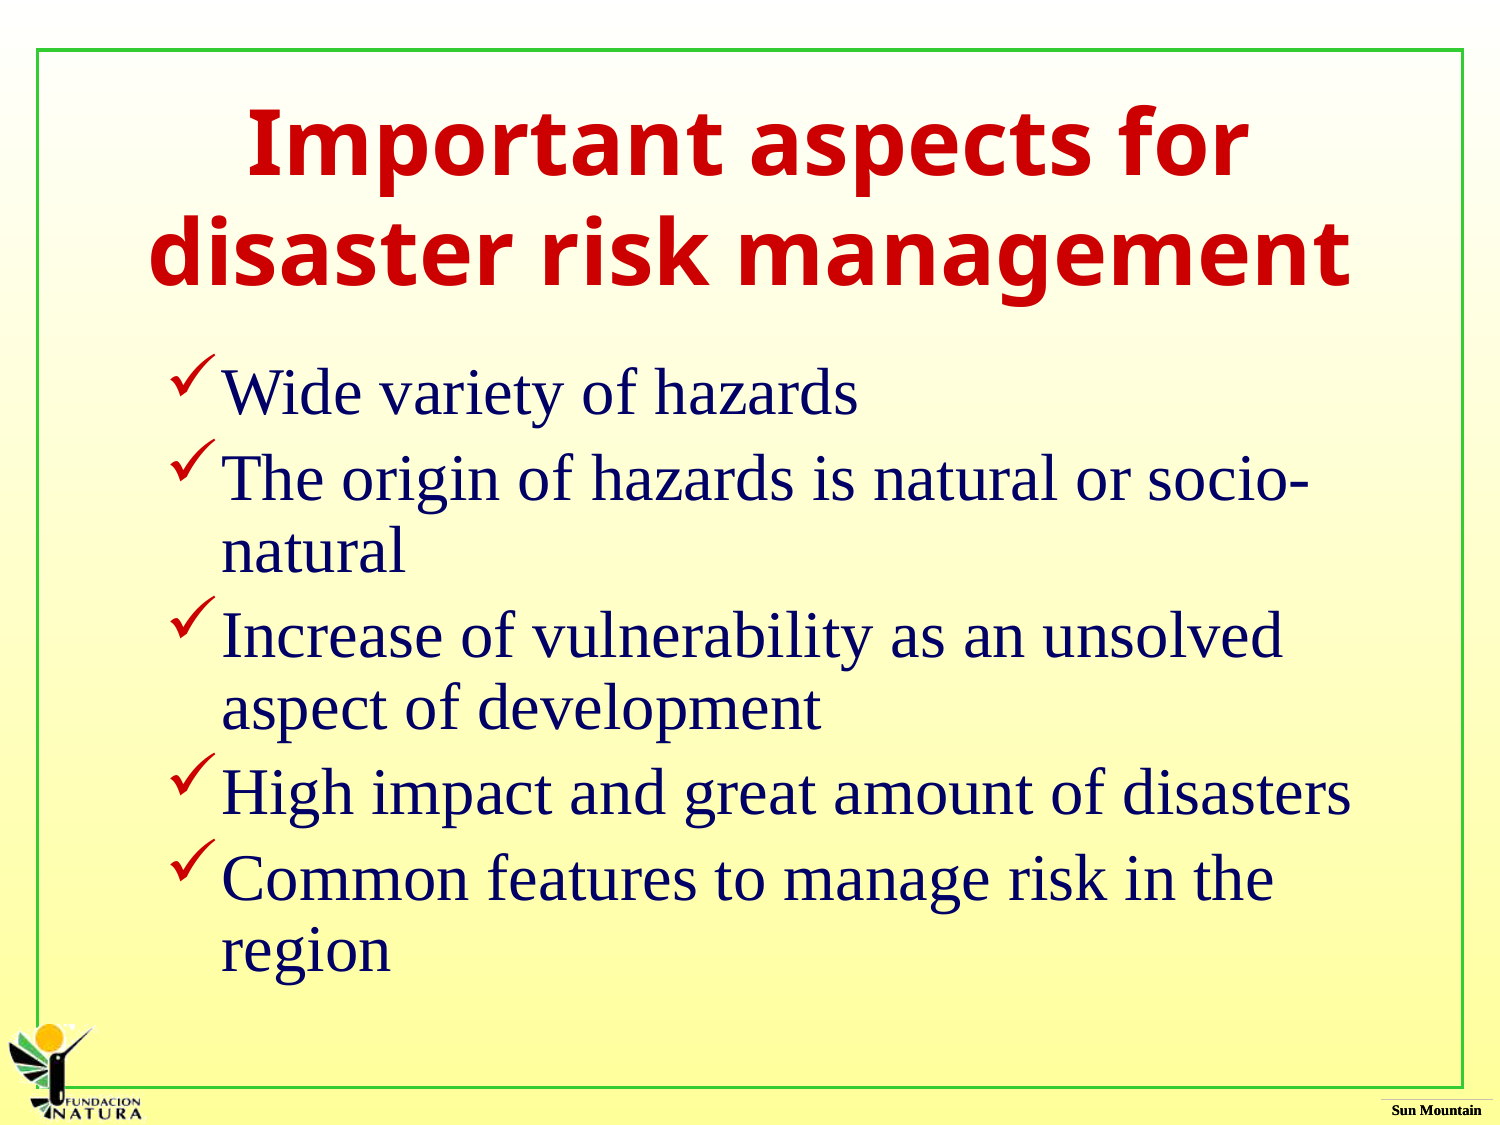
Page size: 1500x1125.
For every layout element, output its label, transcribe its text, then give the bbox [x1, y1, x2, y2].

title Important aspects for disaster risk management [49, 99, 1451, 288]
list Wide variety of hazards The origin of hazards is natural or socio-natural Increase of vulnerability as an unsolved aspect of development High impact and great amount of disasters Common features to manage risk in the region [149, 349, 1426, 1026]
